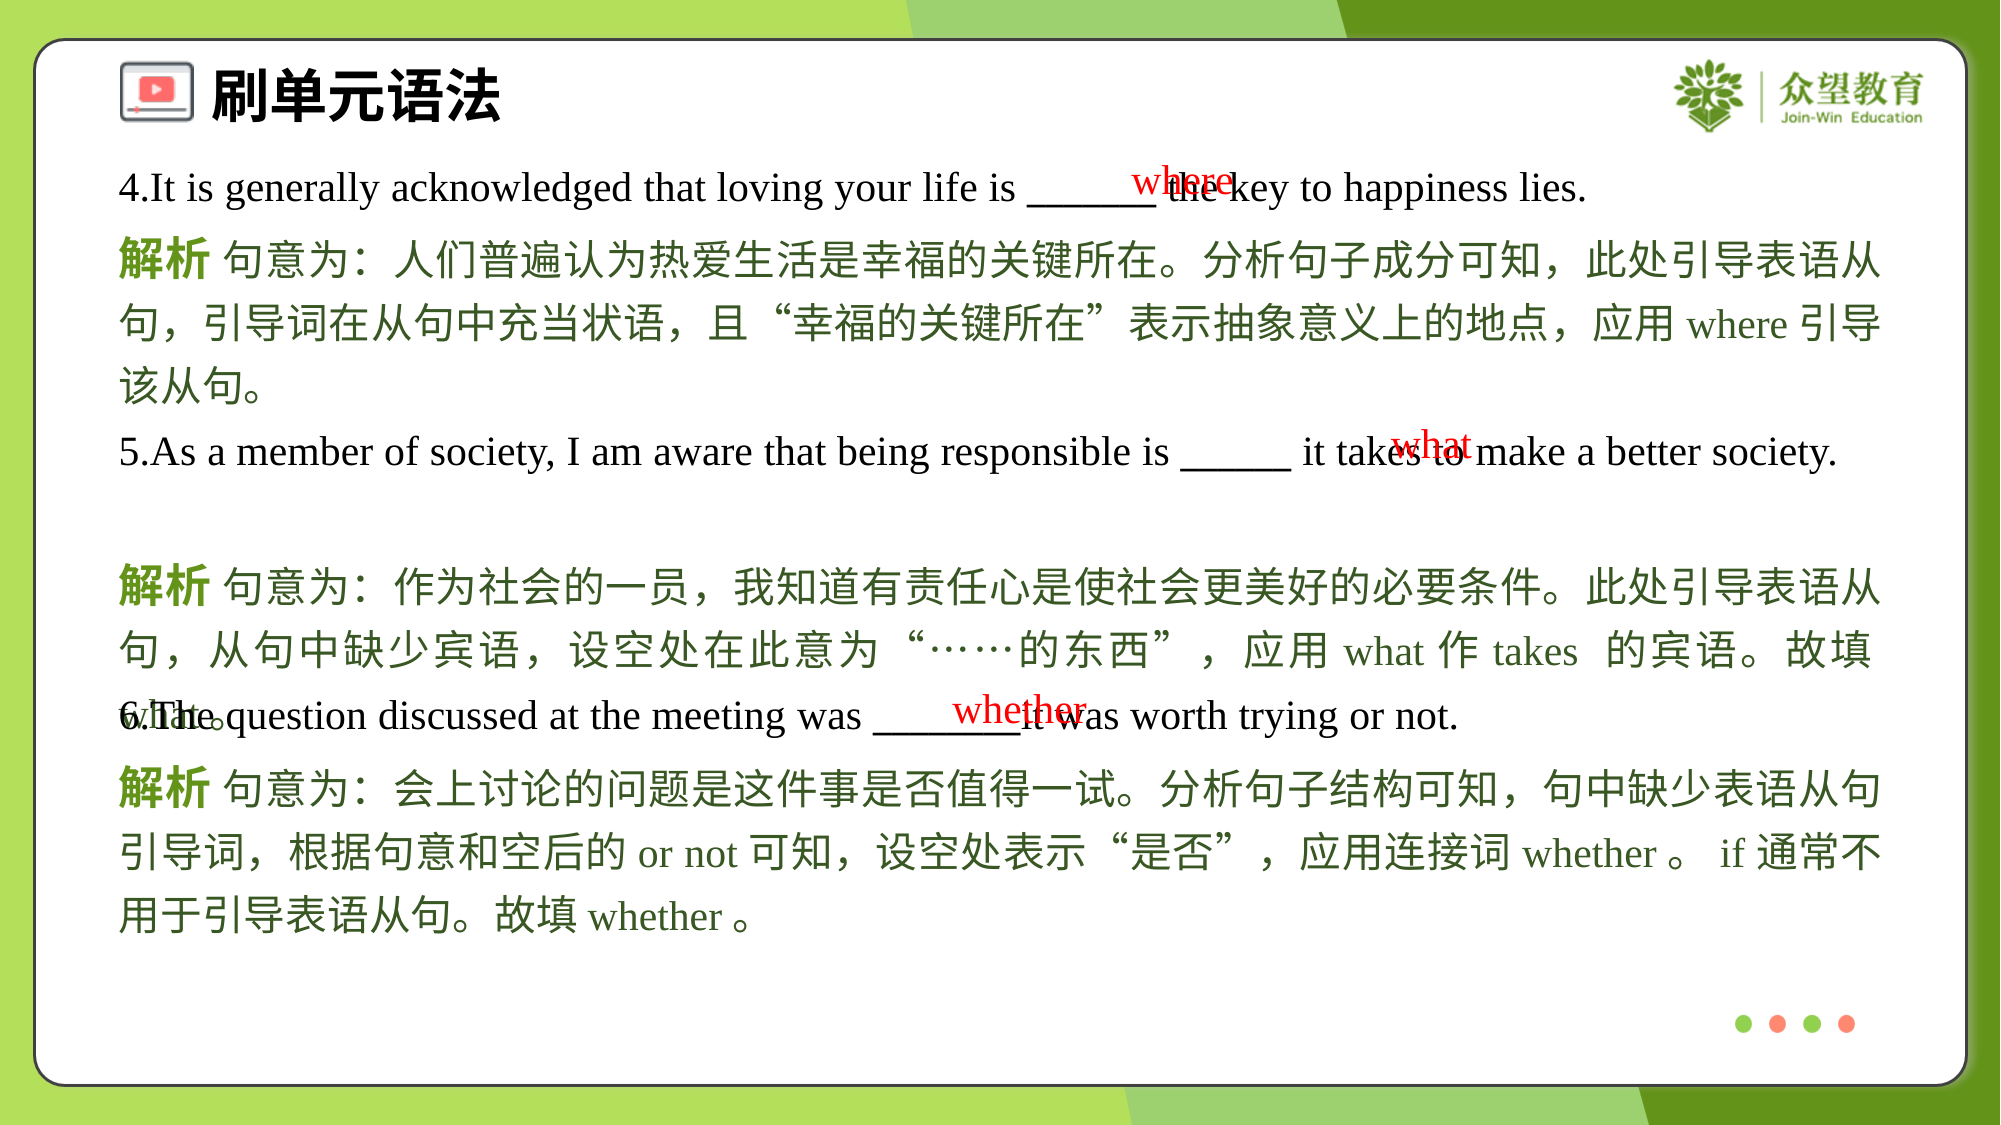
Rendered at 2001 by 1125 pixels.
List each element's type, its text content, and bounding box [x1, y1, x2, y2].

text_box what [1386, 404, 1477, 463]
text_box 4.It is generally acknowledged that loving your life is _______ the key to happiness lies. [118, 146, 1883, 204]
text_box 6.The question discussed at the meeting was ________it was worth trying or not. [118, 675, 1883, 733]
text_box where [1127, 140, 1239, 199]
text_box 解析 句意为：人们普遍认为热爱生活是幸福的关键所在。分析句子成分可知，此处引导表语从句，引导词在从句中充当状语，且“幸福的关键所在”表示抽象意义上的地点，应用where引导该从句。 [118, 215, 1883, 405]
text_box 解析 句意为：会上讨论的问题是这件事是否值得一试。分析句子结构可知，句中缺少表语从句引导词，根据句意和空后的or not可知，设空处表示“是否”，应用连接词whether。if通常不用于引导表语从句。故填whether。 [118, 744, 1883, 934]
text_box whether [947, 669, 1092, 727]
text_box 解析 句意为：作为社会的一员，我知道有责任心是使社会更美好的必要条件。此处引导表语从句，从句中缺少宾语，设空处在此意为“……的东西”，应用what作takes 的宾语。故填what。 [118, 542, 1883, 669]
picture [0, 0, 2000, 1125]
text_box 5.As a member of society, I am aware that being responsible is ______ it takes to make a better society. [118, 411, 1883, 531]
